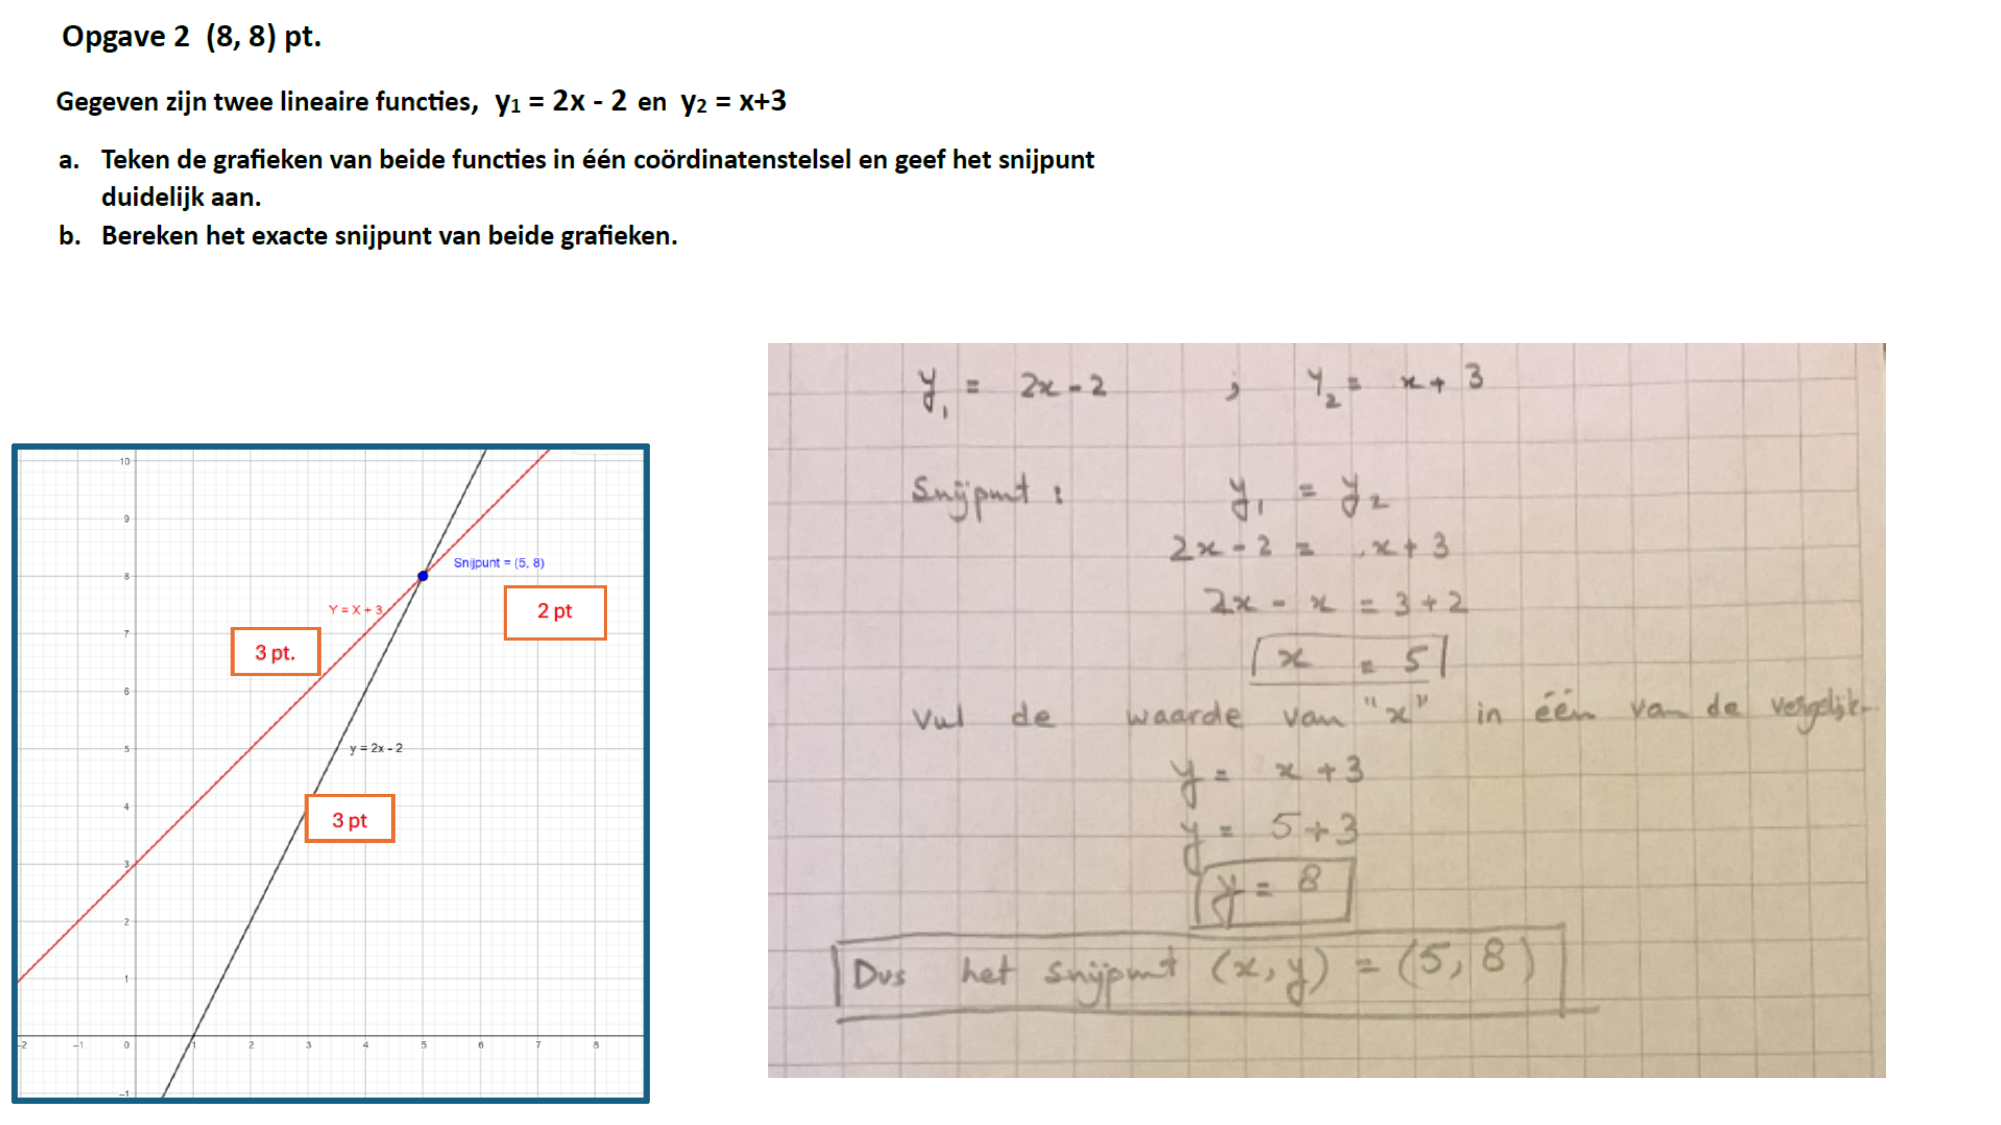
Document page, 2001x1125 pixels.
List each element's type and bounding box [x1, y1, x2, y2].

picture [20, 0, 810, 120]
picture [39, 134, 1110, 257]
picture [0, 434, 652, 1107]
picture [768, 343, 1886, 1078]
